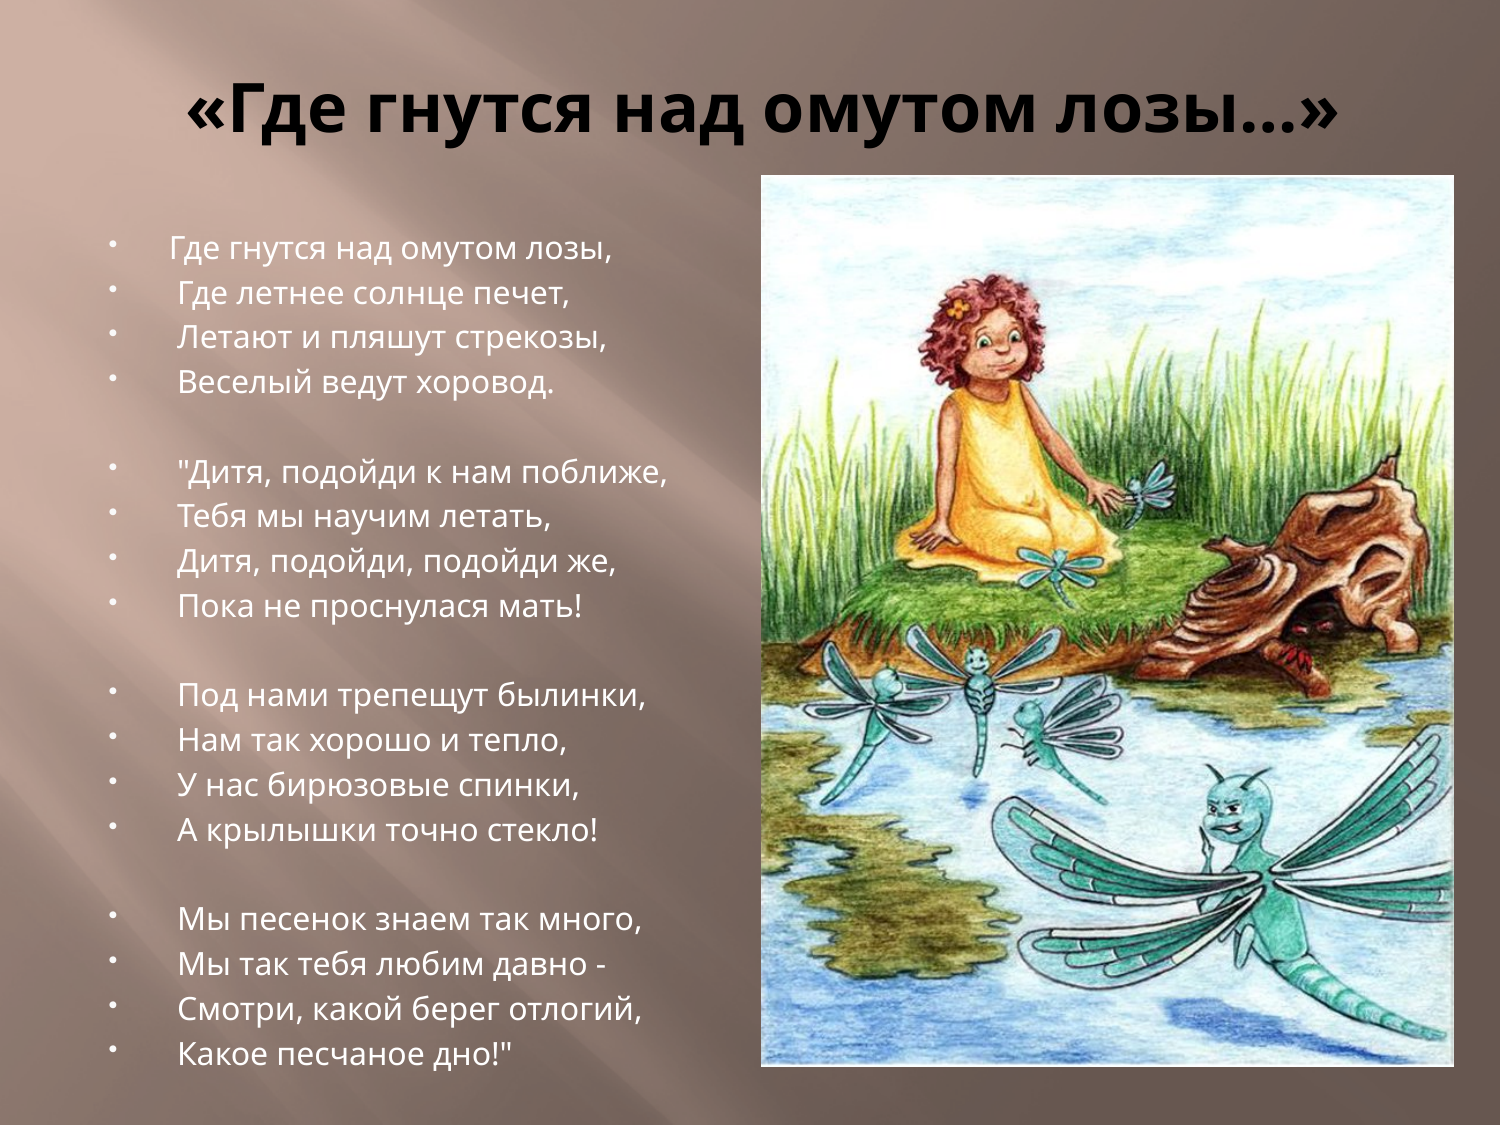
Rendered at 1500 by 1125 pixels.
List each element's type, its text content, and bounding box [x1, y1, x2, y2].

list Где гнутся над омутом лозы, Где летнее солнце печет, Летают и пляшут стрекозы, Веселый ведут хоровод. "Дитя, подойди к нам поближе, Тебя мы научим летать, Дитя, подойди, подойди же, Пока не проснулася мать! Под нами трепещут былинки, Нам так хорошо и тепло, У нас бирюзовые спинки, А крылышки точно стекло! Мы песенок знаем так много, Мы так тебя любим давно - Смотри, какой берег отлогий, Какое песчаное дно!" [75, 219, 774, 1094]
picture [761, 175, 1454, 1067]
title «Где гнутся над омутом лозы…» [88, 30, 1439, 180]
